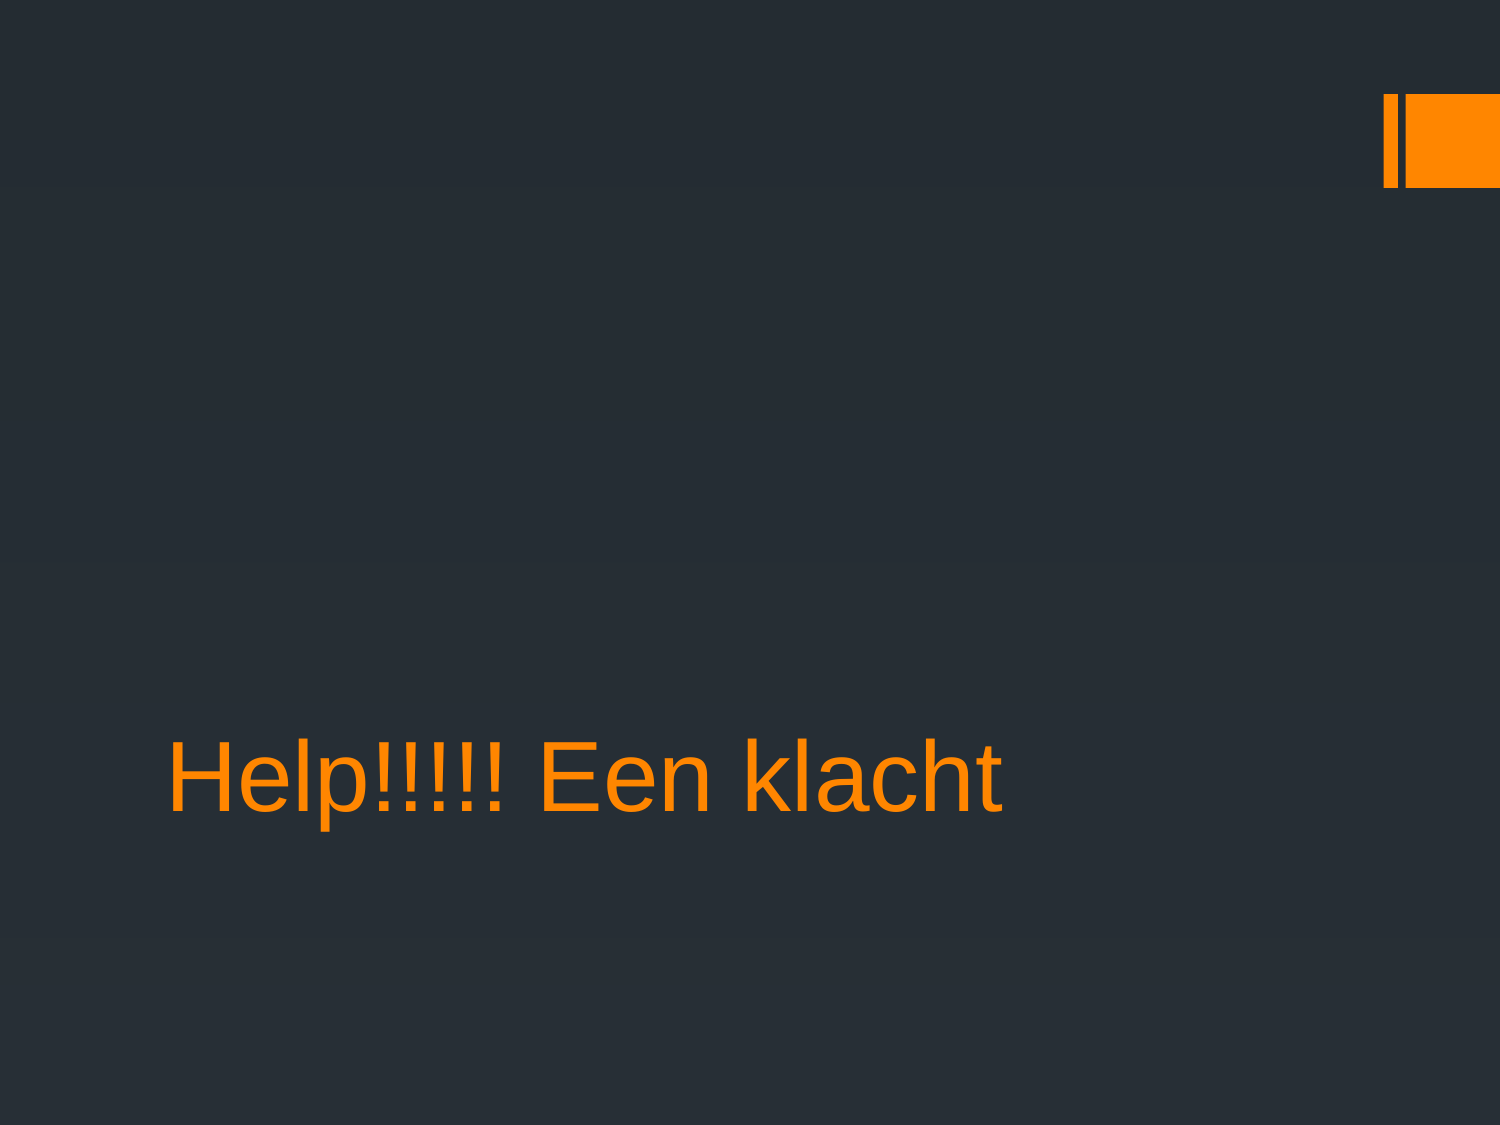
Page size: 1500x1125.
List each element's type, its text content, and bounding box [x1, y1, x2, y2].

title Help!!!!! Een klacht [150, 412, 1350, 839]
